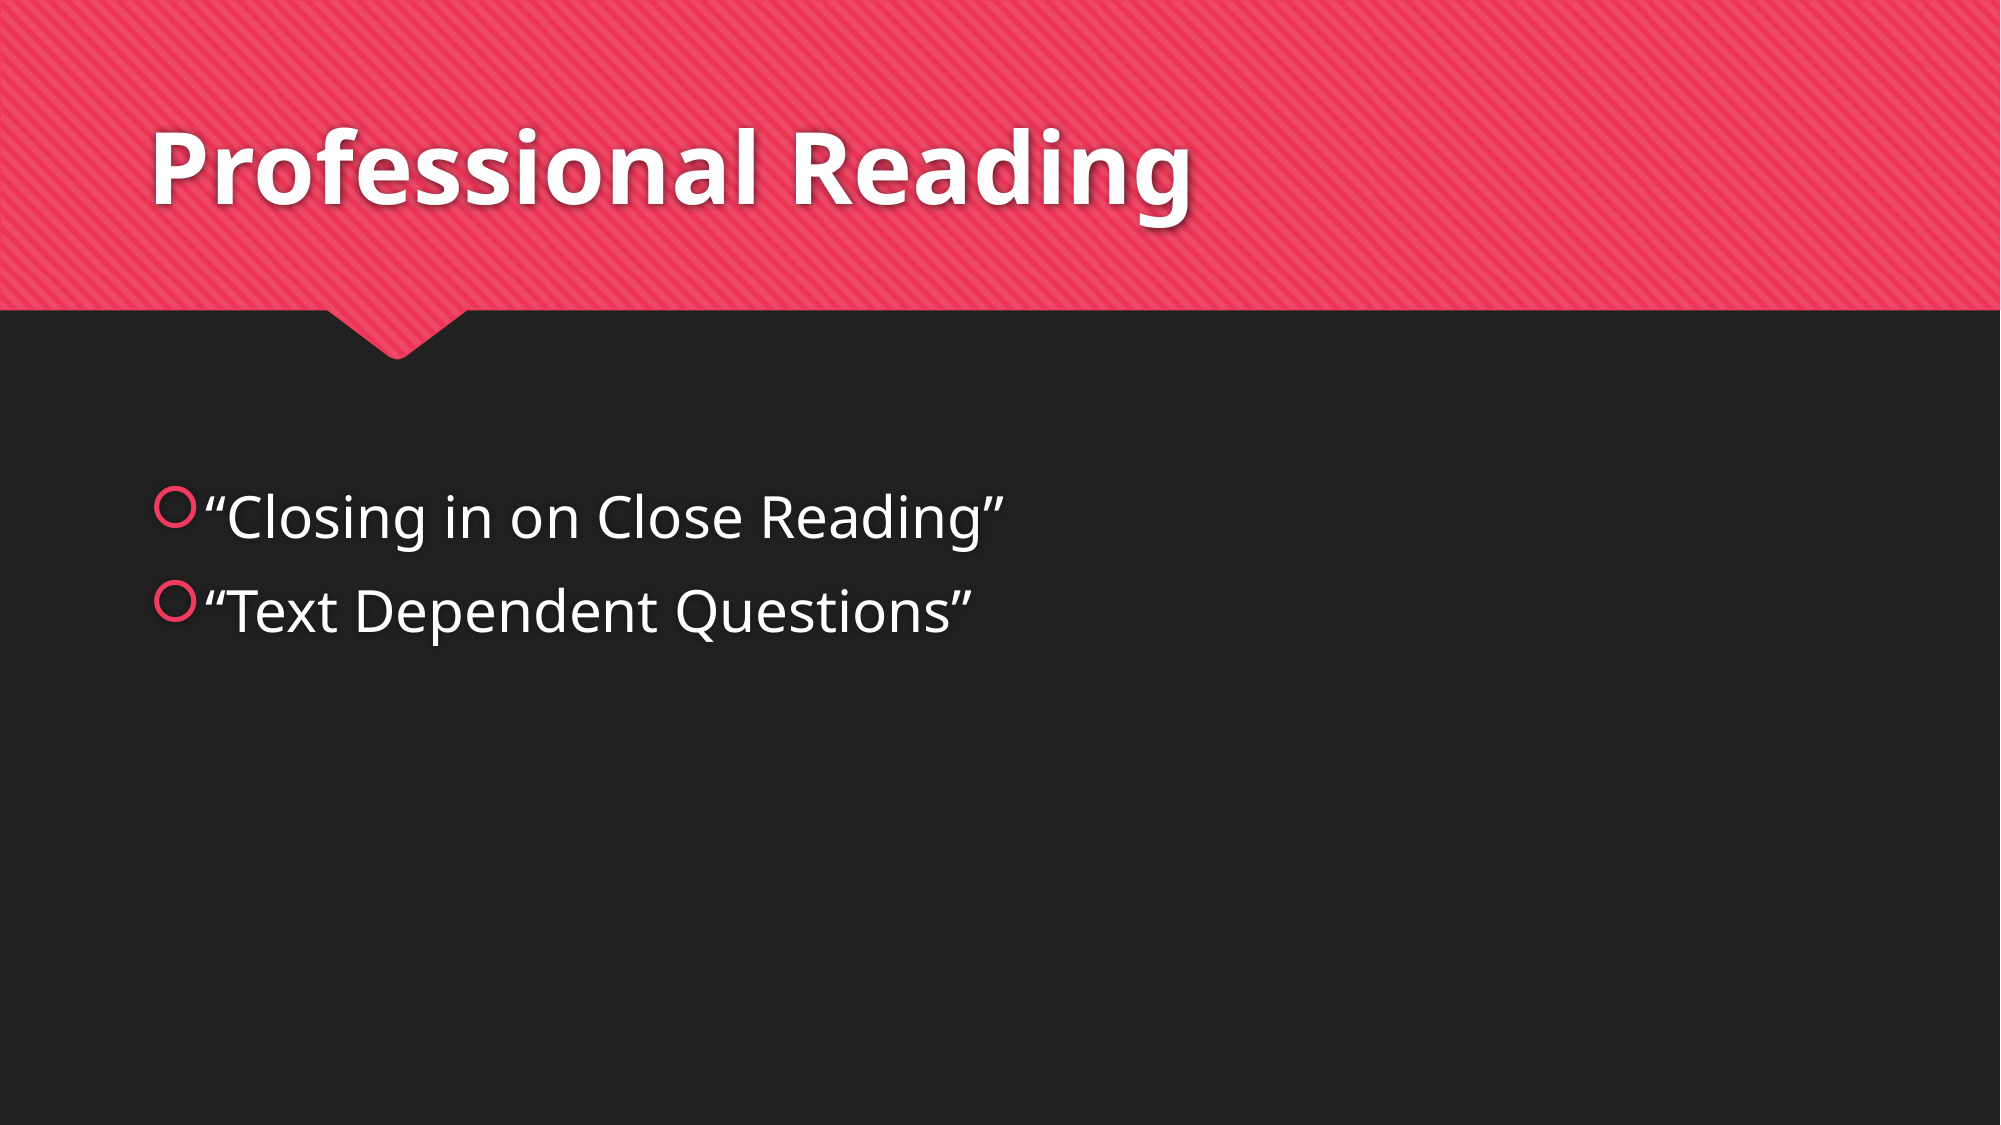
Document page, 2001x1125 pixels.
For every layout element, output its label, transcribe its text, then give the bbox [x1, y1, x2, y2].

title Professional Reading [132, 73, 1868, 233]
list “Closing in on Close Reading” “Text Dependent Questions” [134, 364, 1939, 962]
